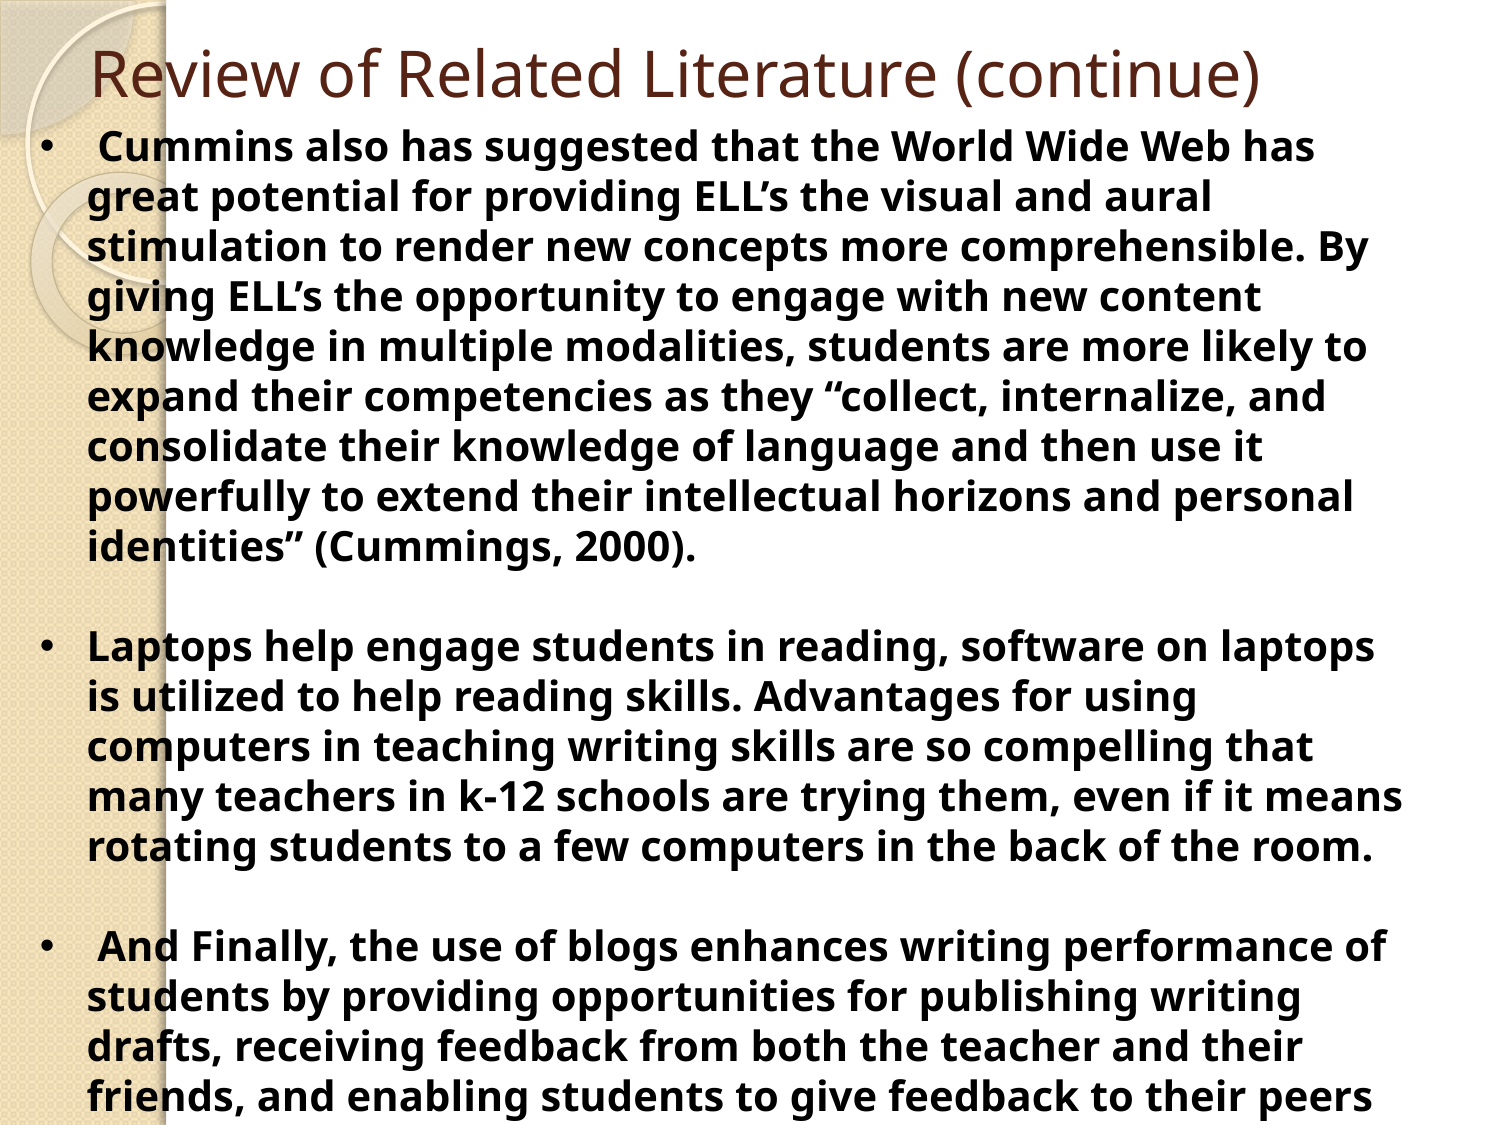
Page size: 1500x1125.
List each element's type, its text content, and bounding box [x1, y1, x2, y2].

title Review of Related Literature (continue) [75, 24, 1438, 118]
text_box Cummins also has suggested that the World Wide Web has great potential for providing ELL’s the visual and aural stimulation to render new concepts more comprehensible. By giving ELL’s the opportunity to engage with new content knowledge in multiple modalities, students are more likely to expand their competencies as they “collect, internalize, and consolidate their knowledge of language and then use it powerfully to extend their intellectual horizons and personal identities” (Cummings, 2000). Laptops help engage students in reading, software on laptops is utilized to help reading skills. Advantages for using computers in teaching writing skills are so compelling that many teachers in k-12 schools are trying them, even if it means rotating students to a few computers in the back of the room. And Finally, the use of blogs enhances writing performance of students by providing opportunities for publishing writing drafts, receiving feedback from both the teacher and their friends, and enabling students to give feedback to their peers and to see their feedback. [24, 112, 1425, 1125]
